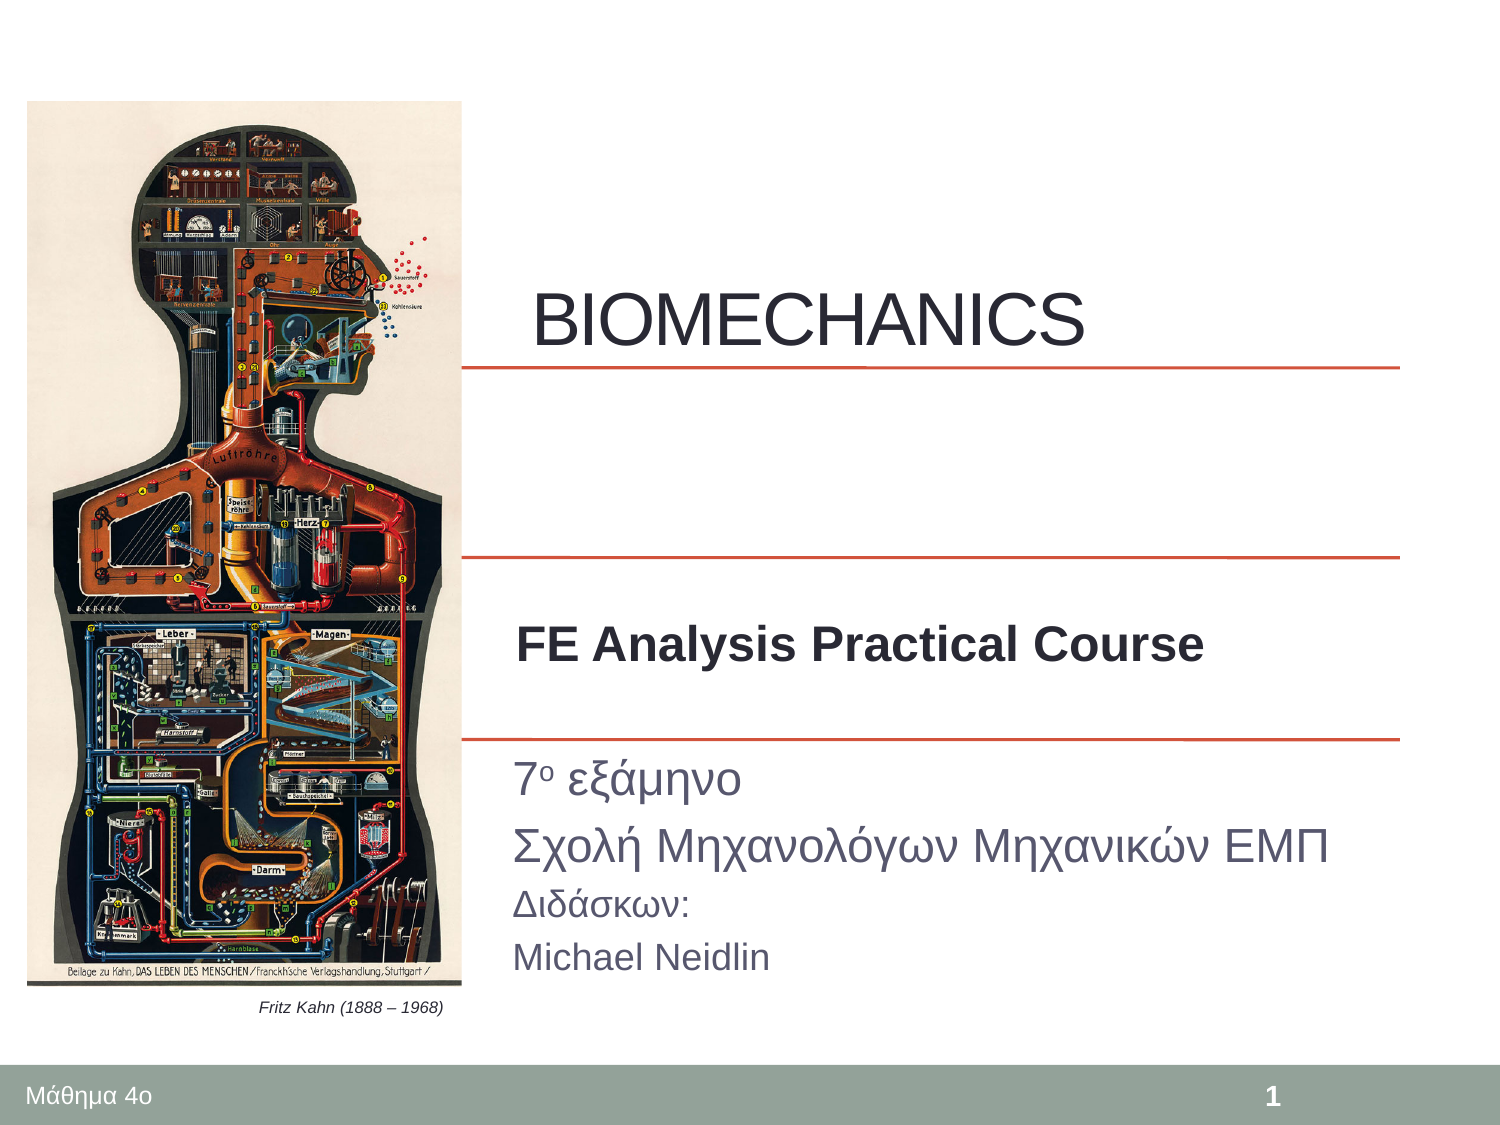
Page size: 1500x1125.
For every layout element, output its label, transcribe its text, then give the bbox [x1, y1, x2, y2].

subtitle 7ο εξάμηνο Σχολή Μηχανολόγων Μηχανικών ΕΜΠ Διδάσκων: Michael Neidlin [497, 739, 1433, 987]
text_box [516, 367, 1500, 508]
text_box Fritz Kahn (1888 – 1968) [243, 995, 459, 1025]
picture [26, 101, 462, 987]
slide_number 1 [1250, 1068, 1425, 1122]
text_box FE Analysis Practical Course [501, 603, 1221, 679]
title Biomechanics [516, 66, 1500, 367]
